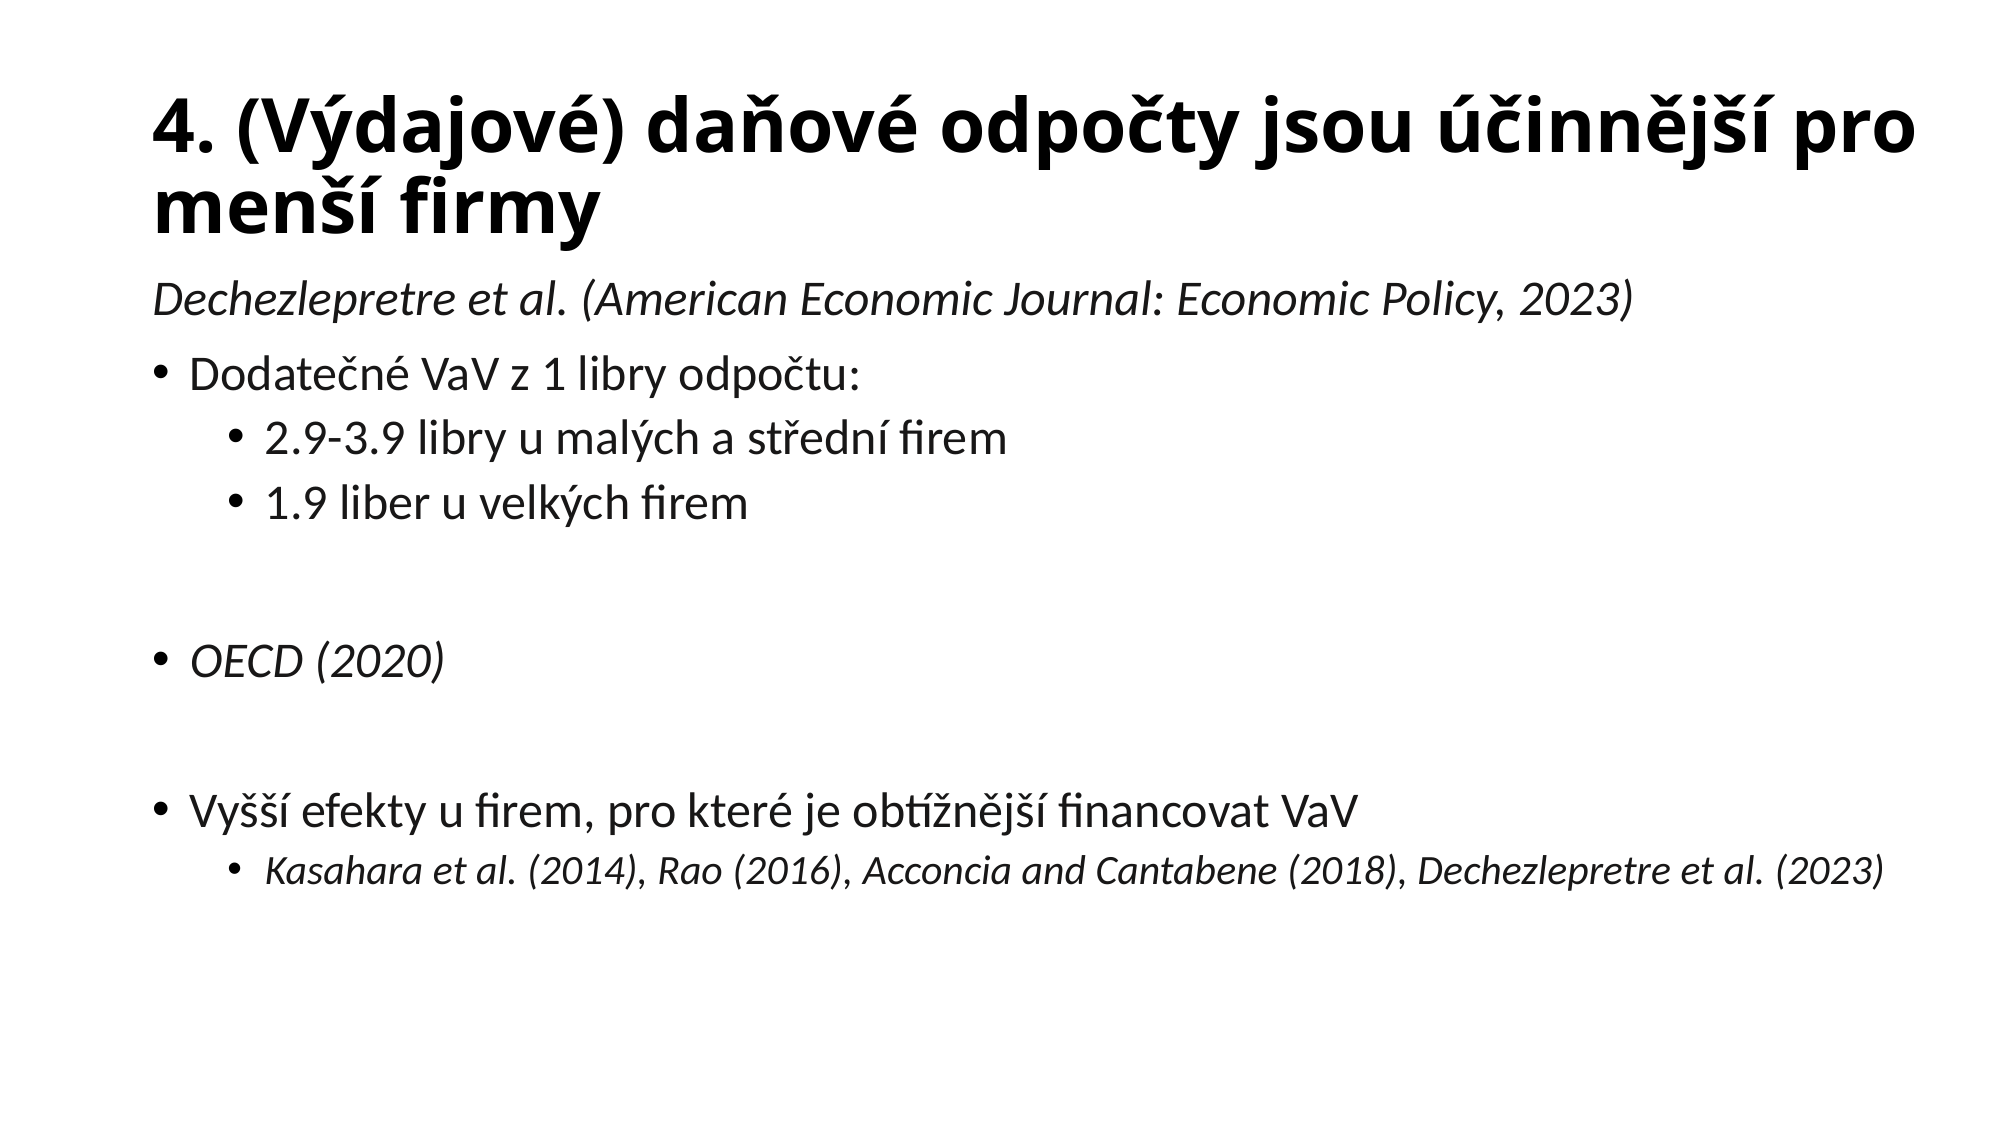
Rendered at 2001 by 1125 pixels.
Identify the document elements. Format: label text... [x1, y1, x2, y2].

title 4. (Výdajové) daňové odpočty jsou účinnější pro menší firmy [137, 59, 1954, 264]
list Dechezlepretre et al. (American Economic Journal: Economic Policy, 2023) Dodatečné VaV z 1 libry odpočtu: 2.9-3.9 libry u malých a střední firem 1.9 liber u velkých firem OECD (2020) Vyšší efekty u firem, pro které je obtížnější financovat VaV Kasahara et al. (2014), Rao (2016), Acconcia and Cantabene (2018), Dechezlepretre et al. (2023) [137, 264, 1969, 1125]
